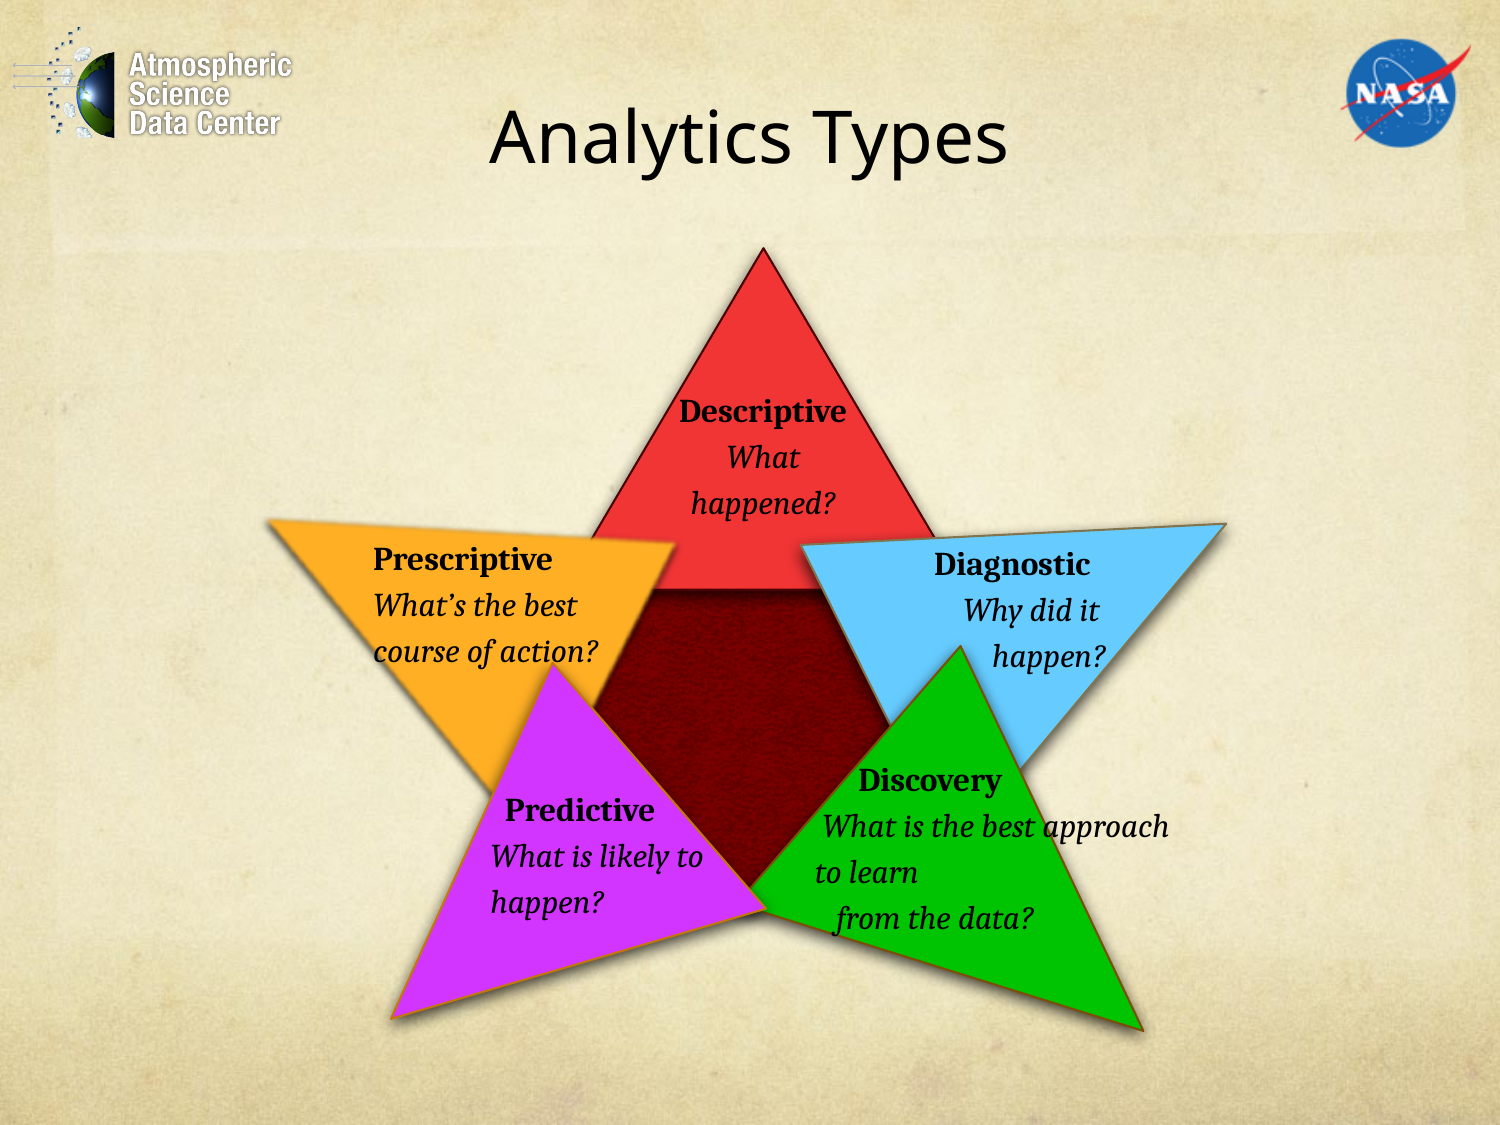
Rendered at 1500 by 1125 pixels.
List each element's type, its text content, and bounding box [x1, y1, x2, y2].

picture [0, 0, 1500, 1125]
title Analytics Types [203, 77, 1297, 191]
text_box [235, 247, 1265, 1075]
